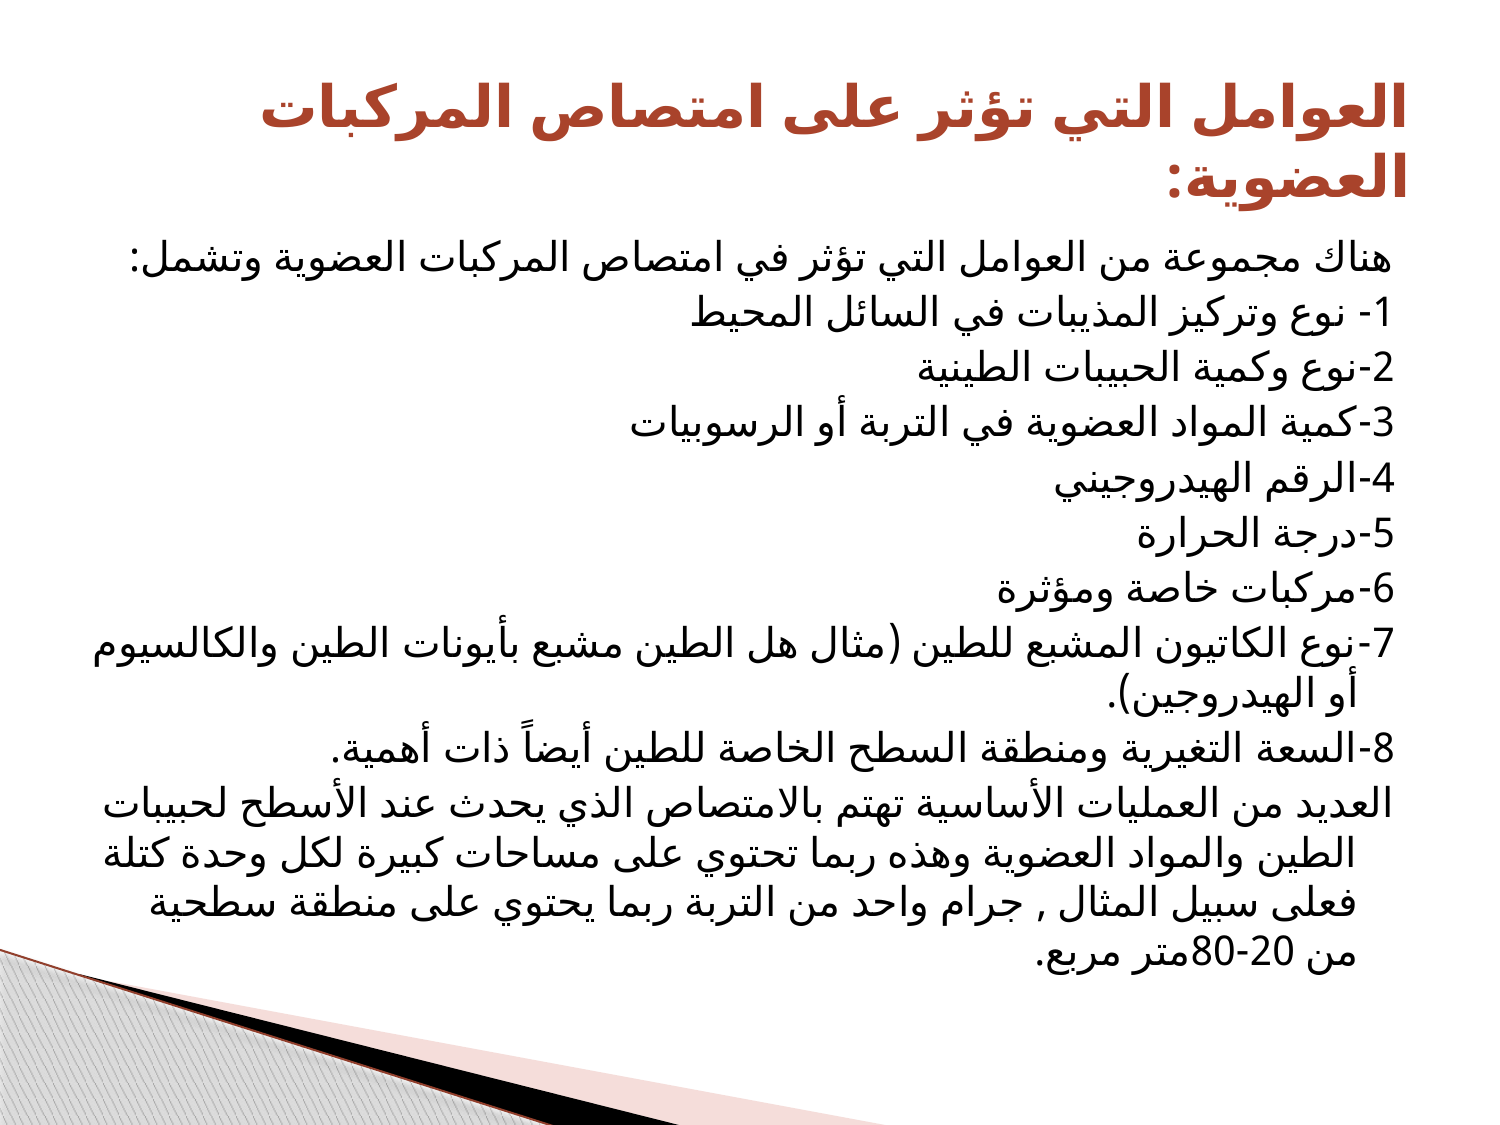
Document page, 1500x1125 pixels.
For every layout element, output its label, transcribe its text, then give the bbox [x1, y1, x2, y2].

list هناك مجموعة من العوامل التي تؤثر في امتصاص المركبات العضوية وتشمل: 1- نوع وتركيز المذيبات في السائل المحيط 2-نوع وكمية الحبيبات الطينية 3-كمية المواد العضوية في التربة أو الرسوبيات 4-الرقم الهيدروجيني 5-درجة الحرارة 6-مركبات خاصة ومؤثرة 7-نوع الكاتيون المشبع للطين (مثال هل الطين مشبع بأيونات الطين والكالسيوم أو الهيدروجين). 8-السعة التغيرية ومنطقة السطح الخاصة للطين أيضاً ذات أهمية. العديد من العمليات الأساسية تهتم بالامتصاص الذي يحدث عند الأسطح لحبيبات الطين والمواد العضوية وهذه ربما تحتوي على مساحات كبيرة لكل وحدة كتلة فعلى سبيل المثال , جرام واحد من التربة ربما يحتوي على منطقة سطحية من 20-80متر مربع. [75, 233, 1425, 986]
title العوامل التي تؤثر على امتصاص المركبات العضوية: [75, 45, 1425, 233]
